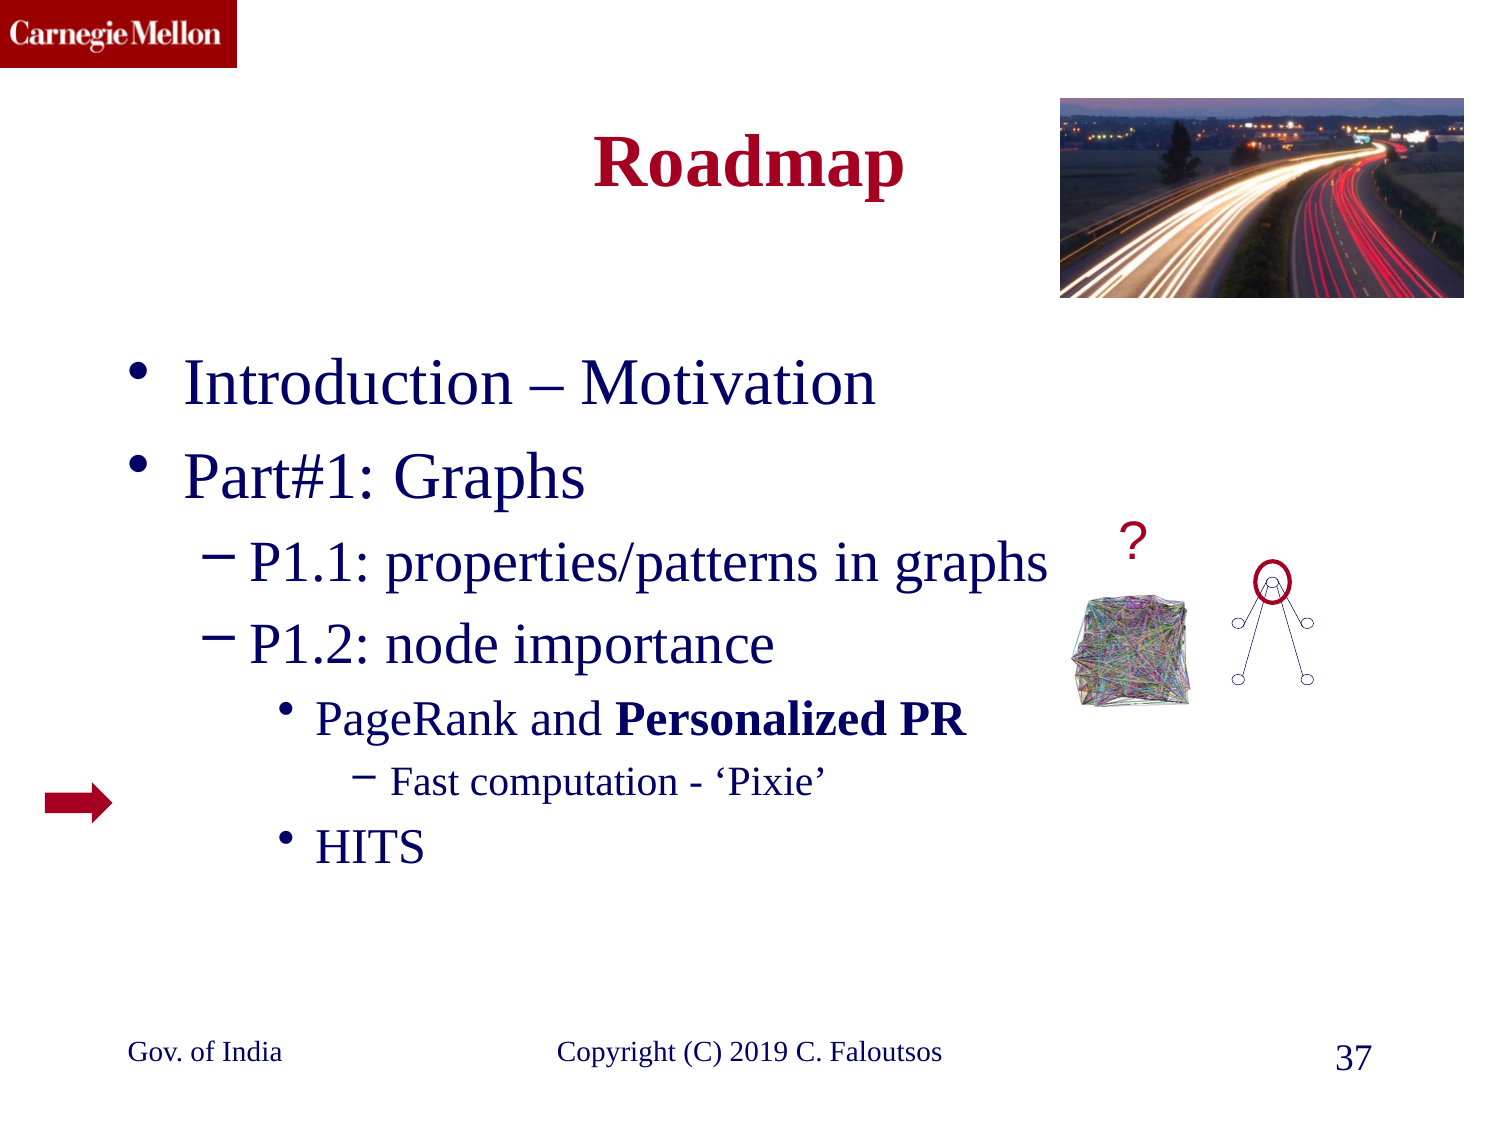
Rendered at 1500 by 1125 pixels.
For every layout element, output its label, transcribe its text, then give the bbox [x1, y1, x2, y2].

text_box [44, 782, 113, 824]
slide_number 37 [1074, 1024, 1388, 1101]
text_box [1256, 561, 1289, 575]
footer Copyright (C) 2019 C. Faloutsos [512, 1024, 988, 1101]
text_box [1231, 576, 1314, 686]
picture [1063, 576, 1202, 729]
slide_number Gov. of India [112, 1024, 426, 1101]
text_box ? [1103, 497, 1164, 574]
picture [1060, 98, 1464, 299]
list Introduction – Motivation Part#1: Graphs P1.1: properties/patterns in graphs P1.2: node importance PageRank and Personalized PR Fast computation - ‘Pixie’ HITS [112, 237, 1388, 1001]
title Roadmap [112, 99, 1058, 213]
picture [0, 0, 237, 68]
